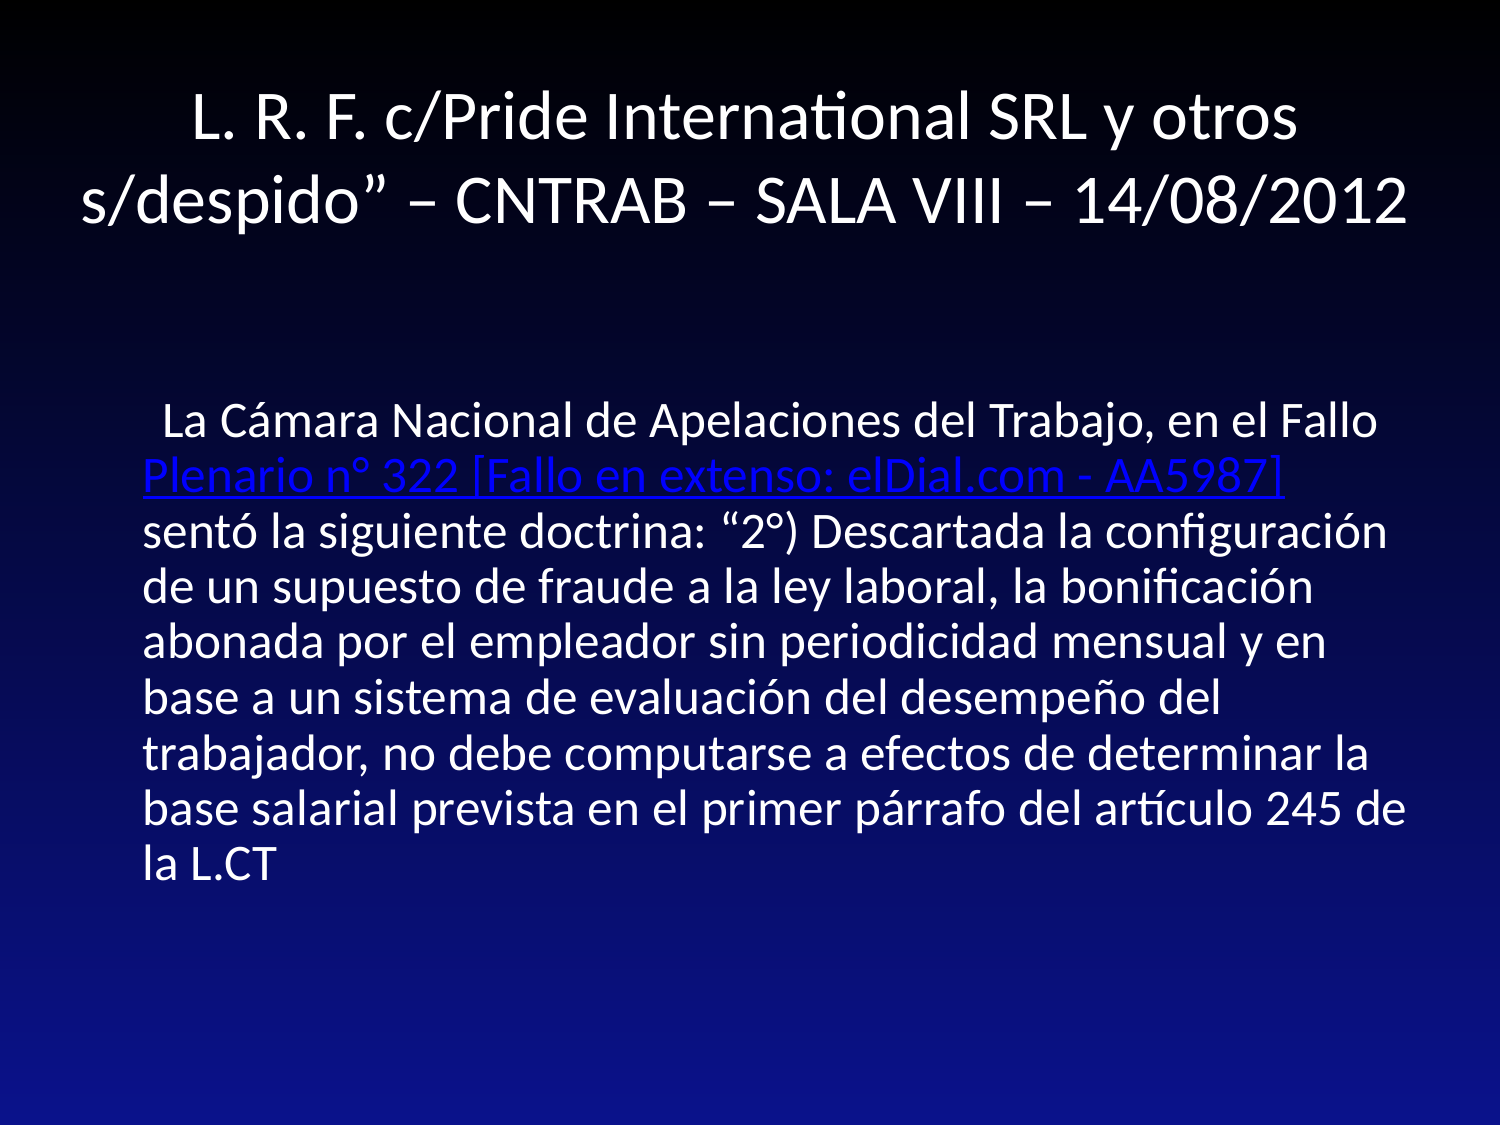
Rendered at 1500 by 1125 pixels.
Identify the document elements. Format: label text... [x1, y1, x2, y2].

list La Cámara Nacional de Apelaciones del Trabajo, en el Fallo Plenario n° 322 [Fallo en extenso: elDial.com - AA5987] sentó la siguiente doctrina: “2°) Descartada la configuración de un supuesto de fraude a la ley laboral, la bonificación abonada por el empleador sin periodicidad mensual y en base a un sistema de evaluación del desempeño del trabajador, no debe computarse a efectos de determinar la base salarial prevista en el primer párrafo del artículo 245 de la L.CT [76, 385, 1428, 1022]
title L. R. F. c/Pride International SRL y otros s/despido” – CNTRAB – SALA VIII – 14/08/2012 [64, 30, 1428, 360]
